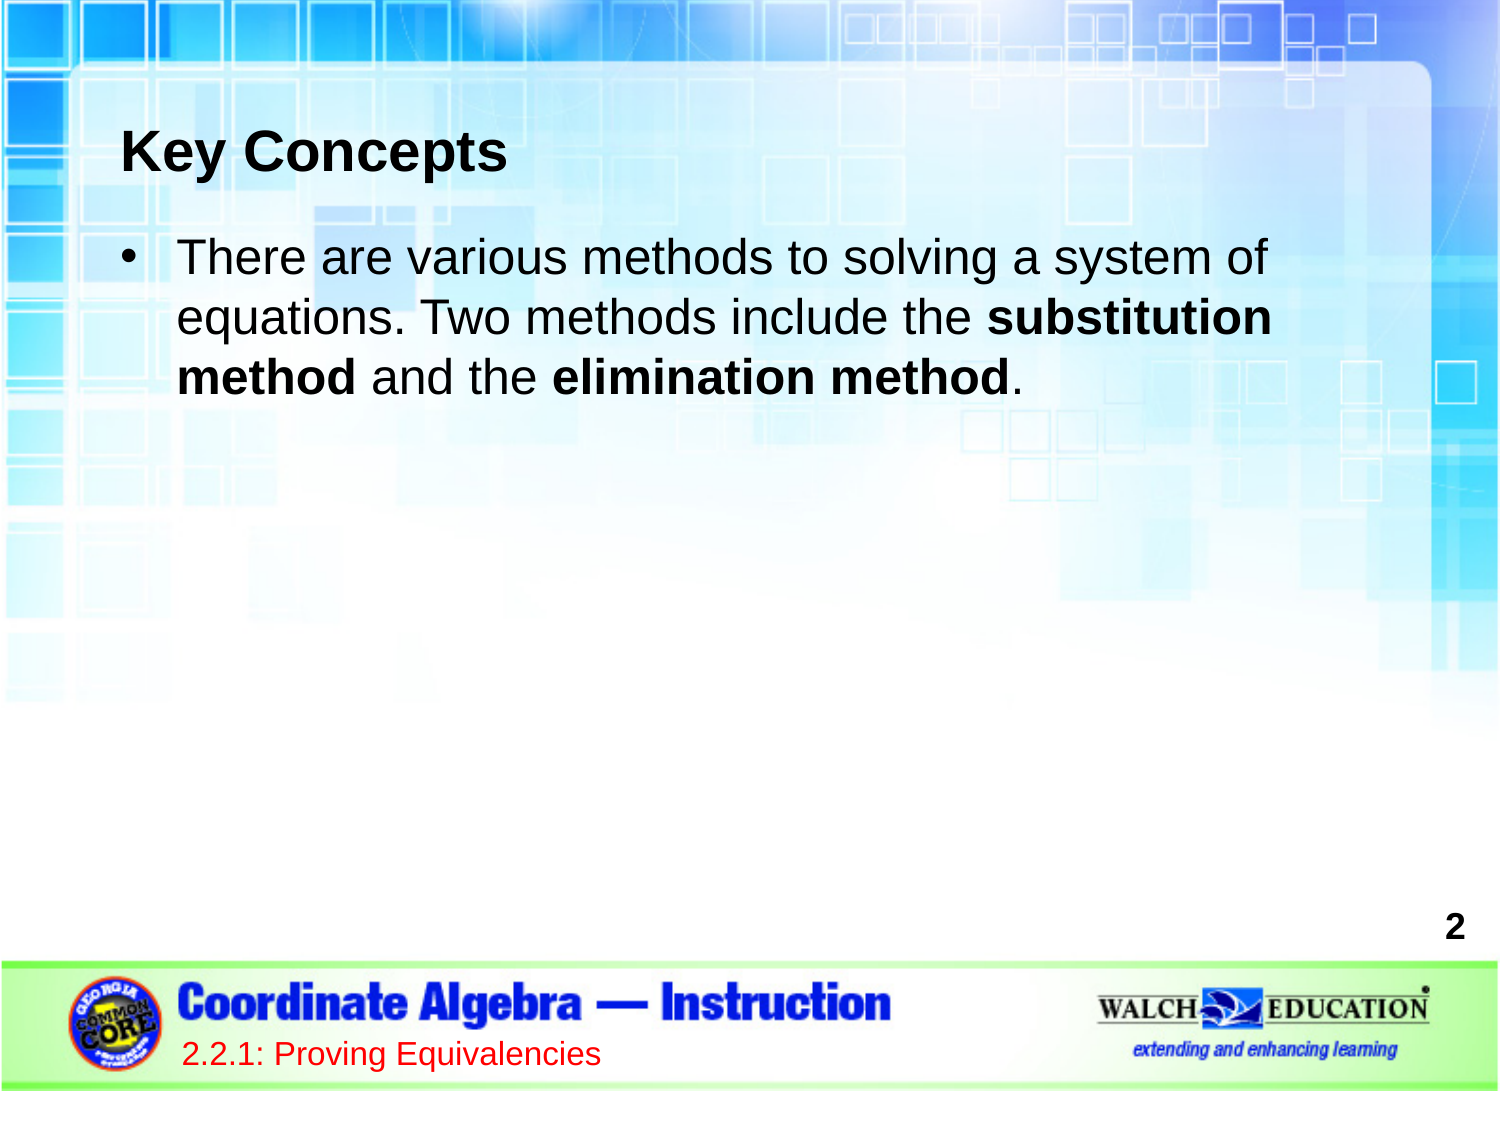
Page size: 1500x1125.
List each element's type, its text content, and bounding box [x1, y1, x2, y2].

picture [1, 0, 1500, 1091]
list 2.2.1: Proving Equivalencies [166, 1024, 1074, 1069]
slide_number 2 [1361, 901, 1481, 949]
subtitle Key Concepts There are various methods to solving a system of equations. Two methods include the substitution method and the elimination method. [105, 105, 1415, 925]
